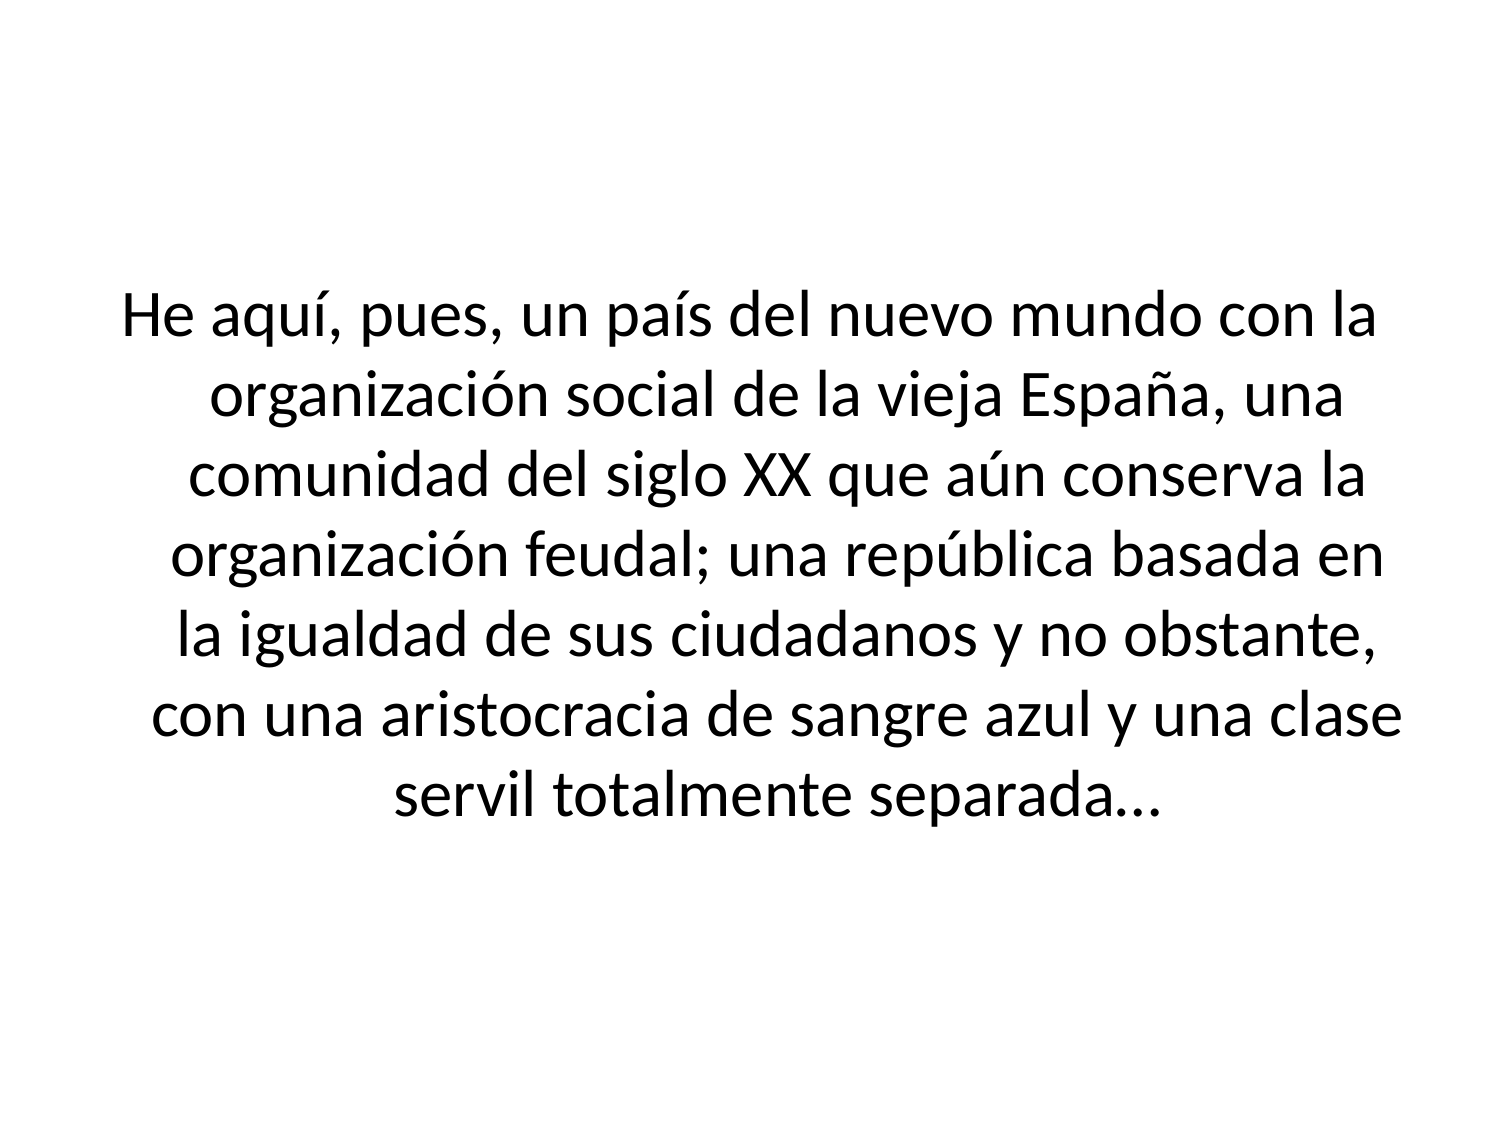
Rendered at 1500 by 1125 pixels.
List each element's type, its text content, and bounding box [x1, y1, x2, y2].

list He aquí, pues, un país del nuevo mundo con la organización social de la vieja España, una comunidad del siglo XX que aún conserva la organización feudal; una república basada en la igualdad de sus ciudadanos y no obstante, con una aristocracia de sangre azul y una clase servil totalmente separada… [75, 262, 1425, 1005]
